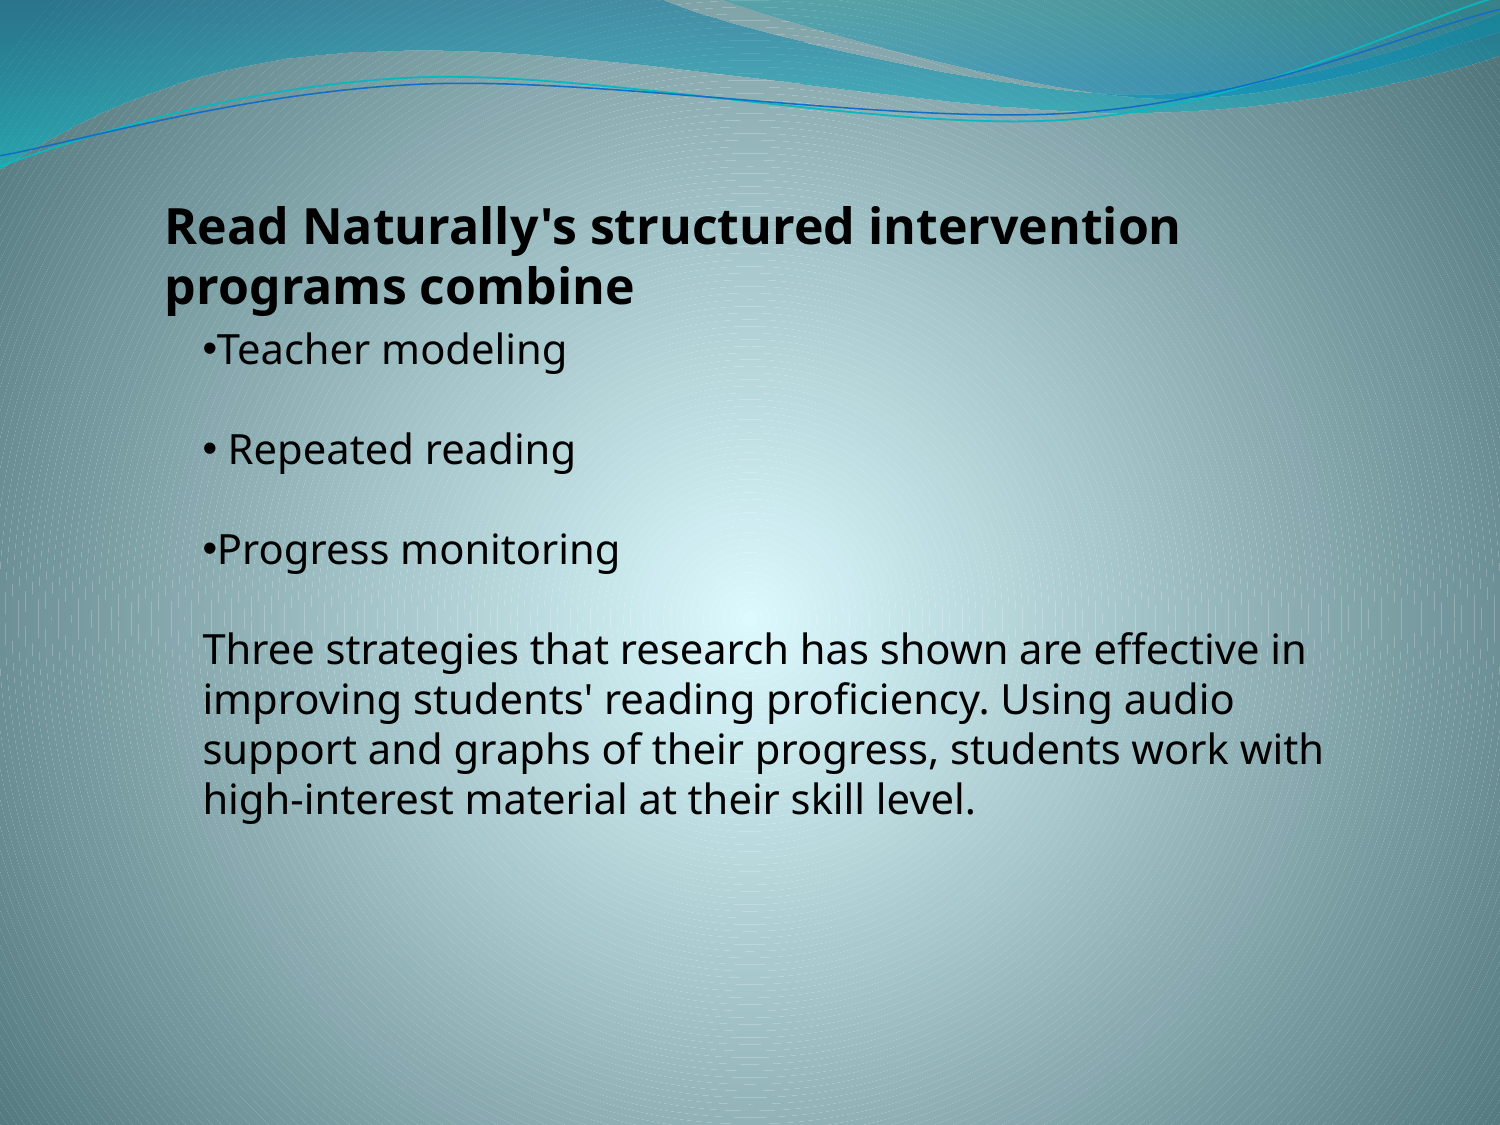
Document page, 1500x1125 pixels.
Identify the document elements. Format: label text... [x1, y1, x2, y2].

text_box Teacher modeling Repeated reading Progress monitoring Three strategies that research has shown are effective in improving students' reading proficiency. Using audio support and graphs of their progress, students work with high-interest material at their skill level. [187, 323, 1363, 831]
text_box Read Naturally's structured intervention programs combine [149, 187, 1363, 323]
